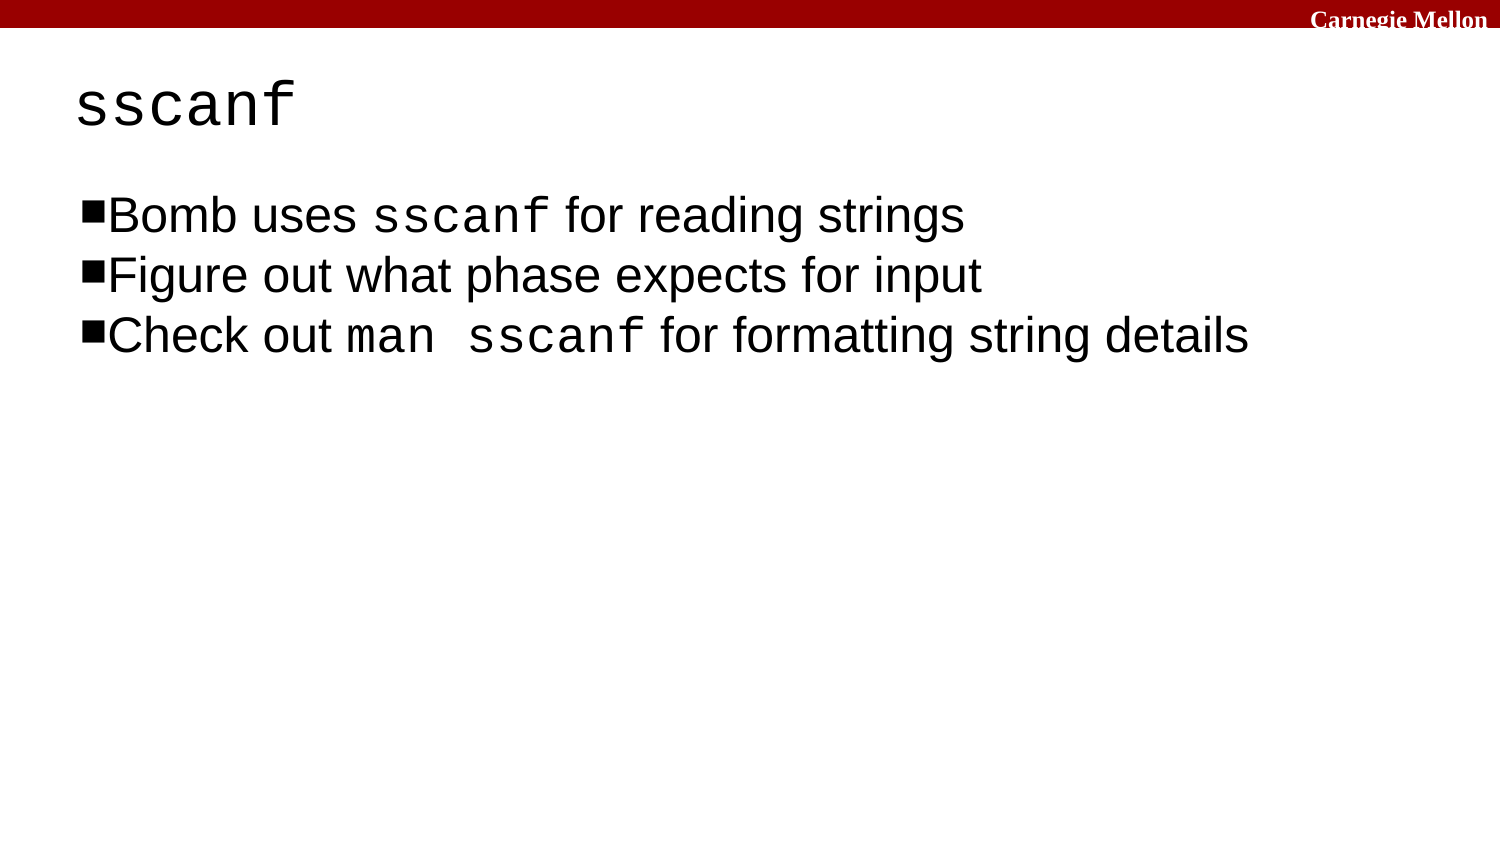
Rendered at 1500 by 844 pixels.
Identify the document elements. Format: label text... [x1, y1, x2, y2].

text_box sscanf [58, 15, 1304, 186]
text_box Bomb uses sscanf for reading strings Figure out what phase expects for input Check out man sscanf for formatting string details [65, 167, 1361, 673]
